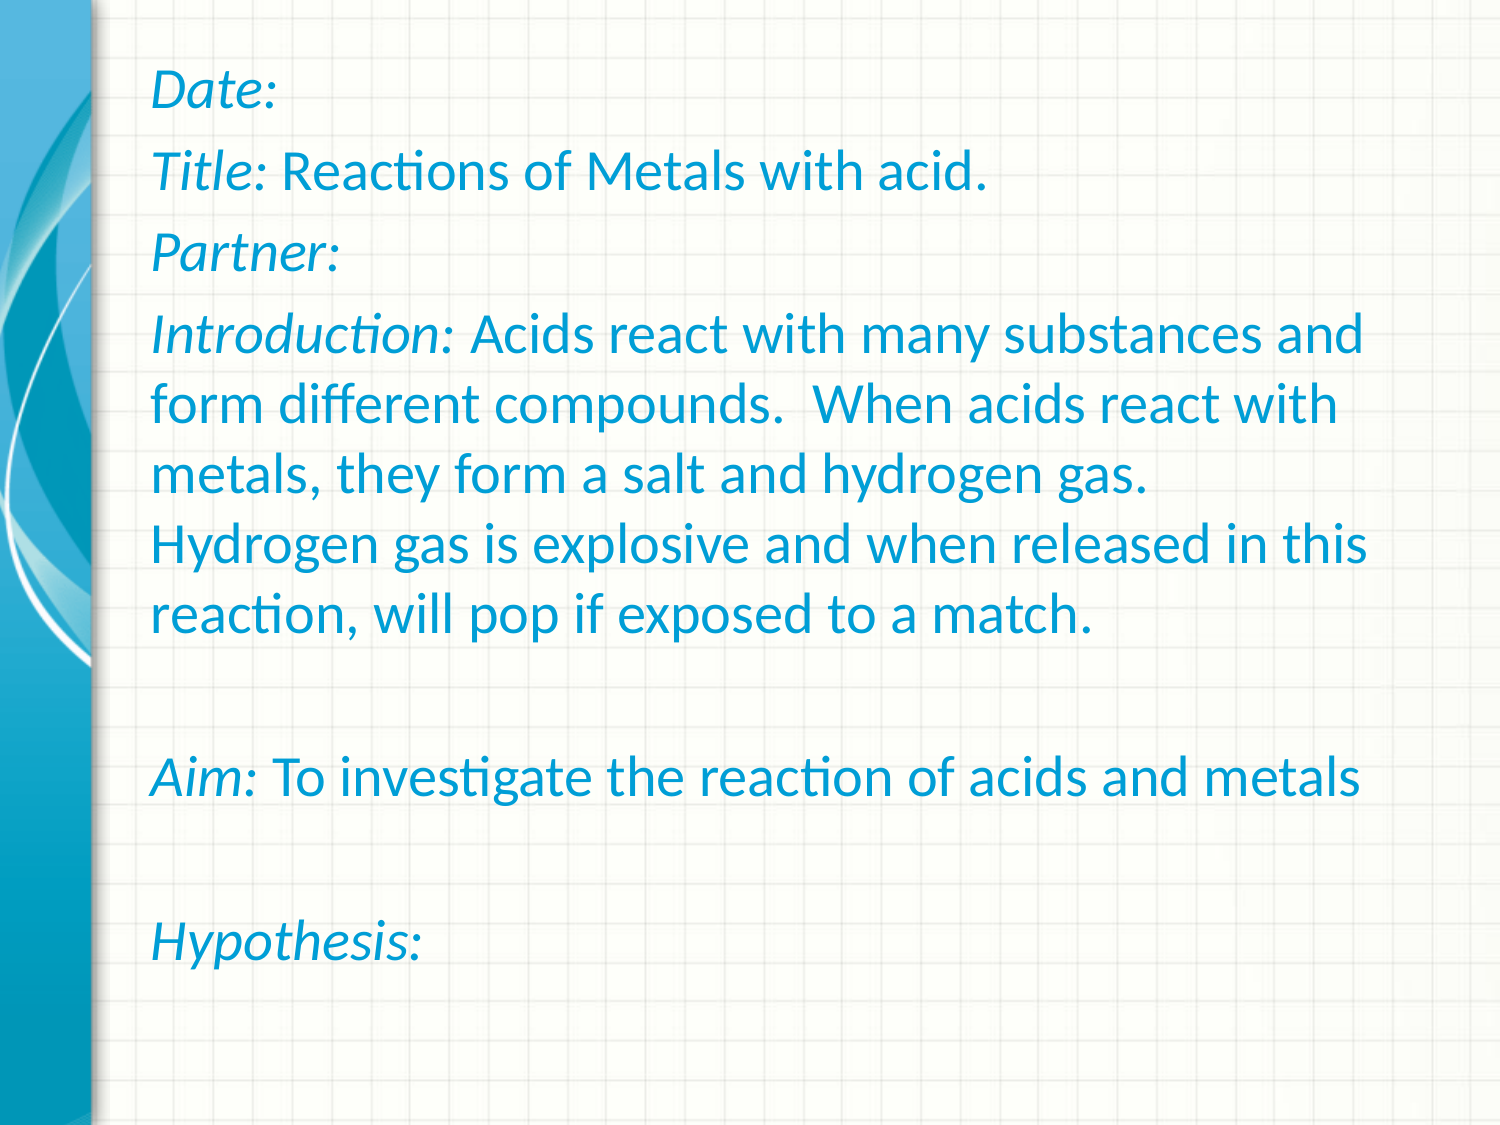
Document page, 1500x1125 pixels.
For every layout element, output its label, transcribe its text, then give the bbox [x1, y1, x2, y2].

list Date: Title: Reactions of Metals with acid. Partner: Introduction: Acids react with many substances and form different compounds. When acids react with metals, they form a salt and hydrogen gas. Hydrogen gas is explosive and when released in this reaction, will pop if exposed to a match. Aim: To investigate the reaction of acids and metals Hypothesis: [135, 42, 1412, 1006]
picture [0, 0, 1500, 1125]
